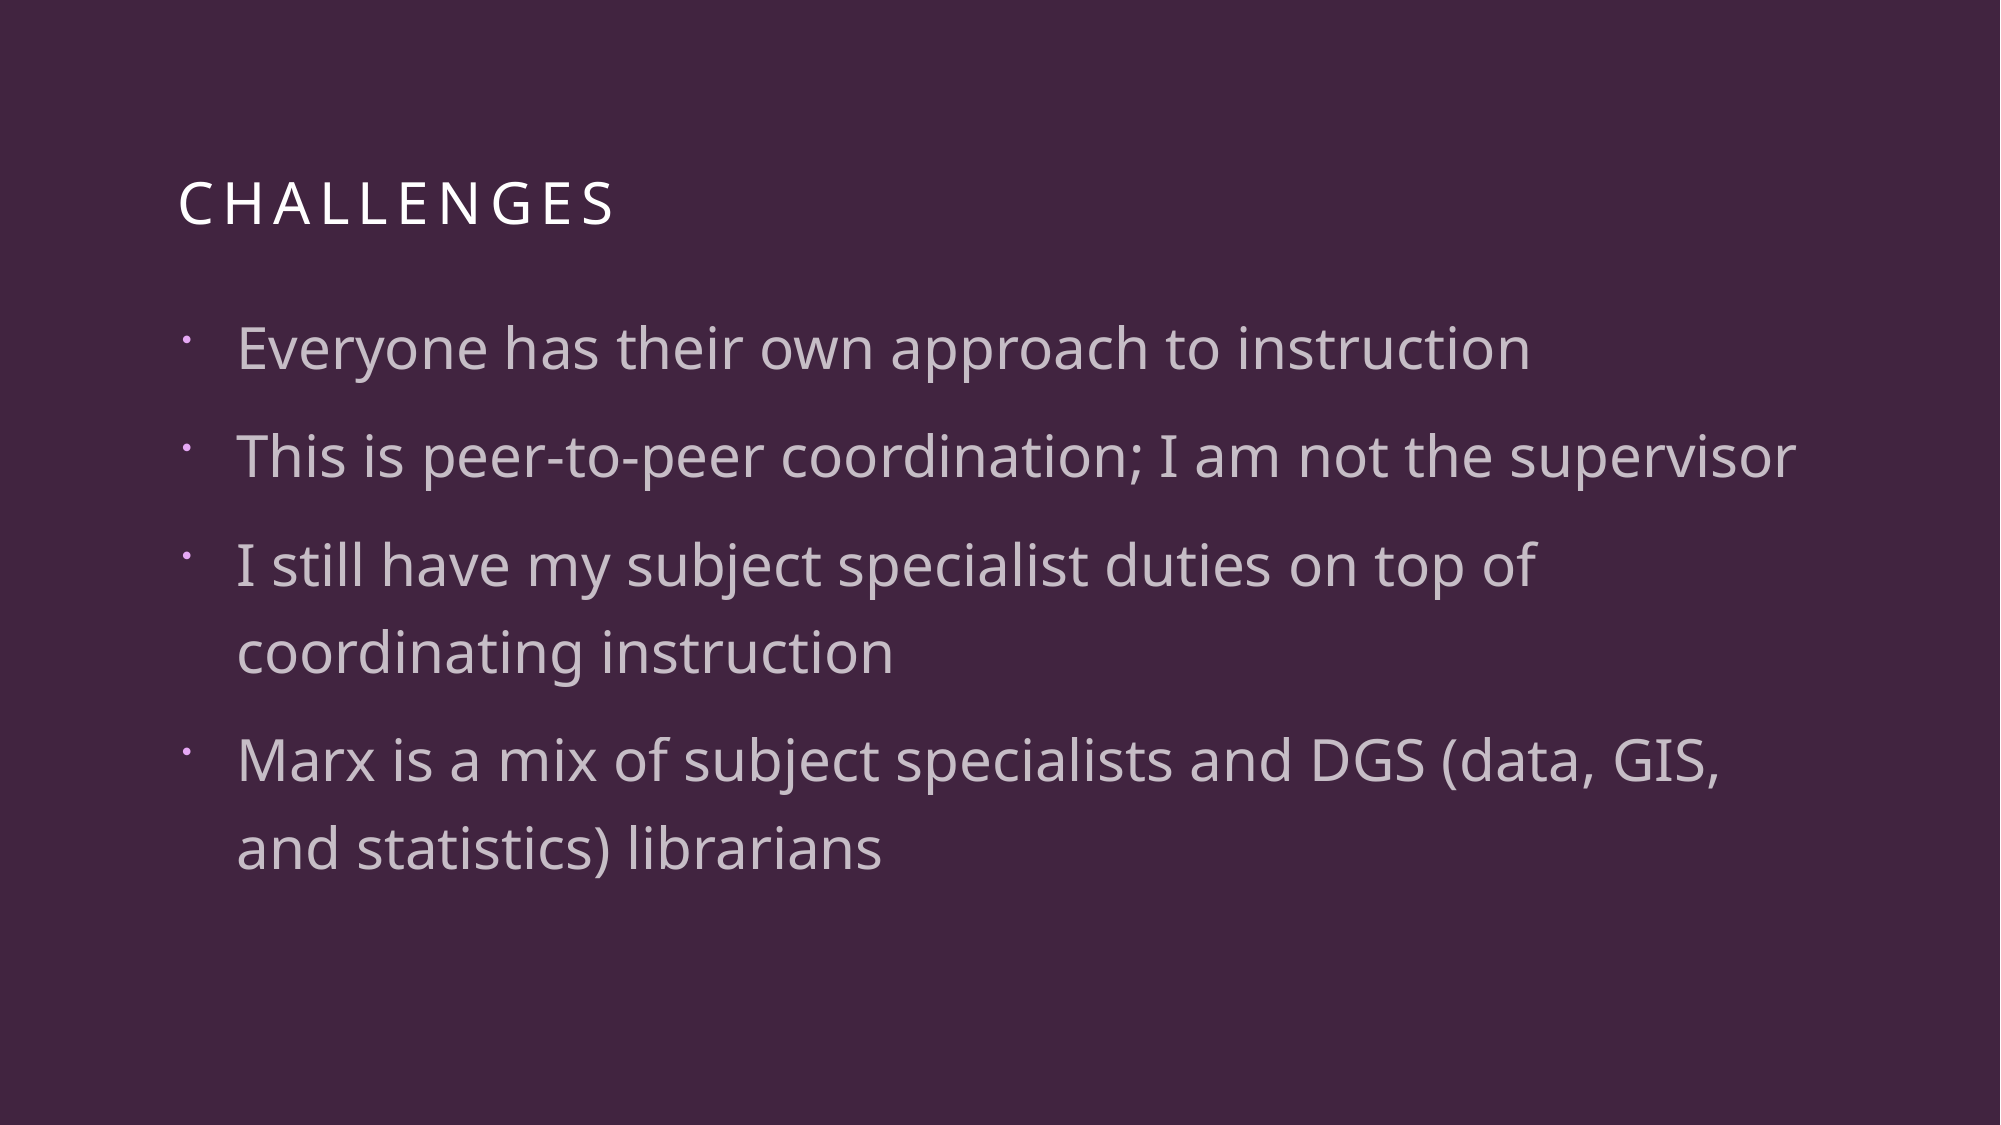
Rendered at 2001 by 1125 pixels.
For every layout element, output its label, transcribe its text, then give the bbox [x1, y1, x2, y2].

title challenges [177, 165, 1822, 274]
list Everyone has their own approach to instruction This is peer-to-peer coordination; I am not the supervisor I still have my subject specialist duties on top of coordinating instruction Marx is a mix of subject specialists and DGS (data, GIS, and statistics) librarians [177, 293, 1822, 947]
